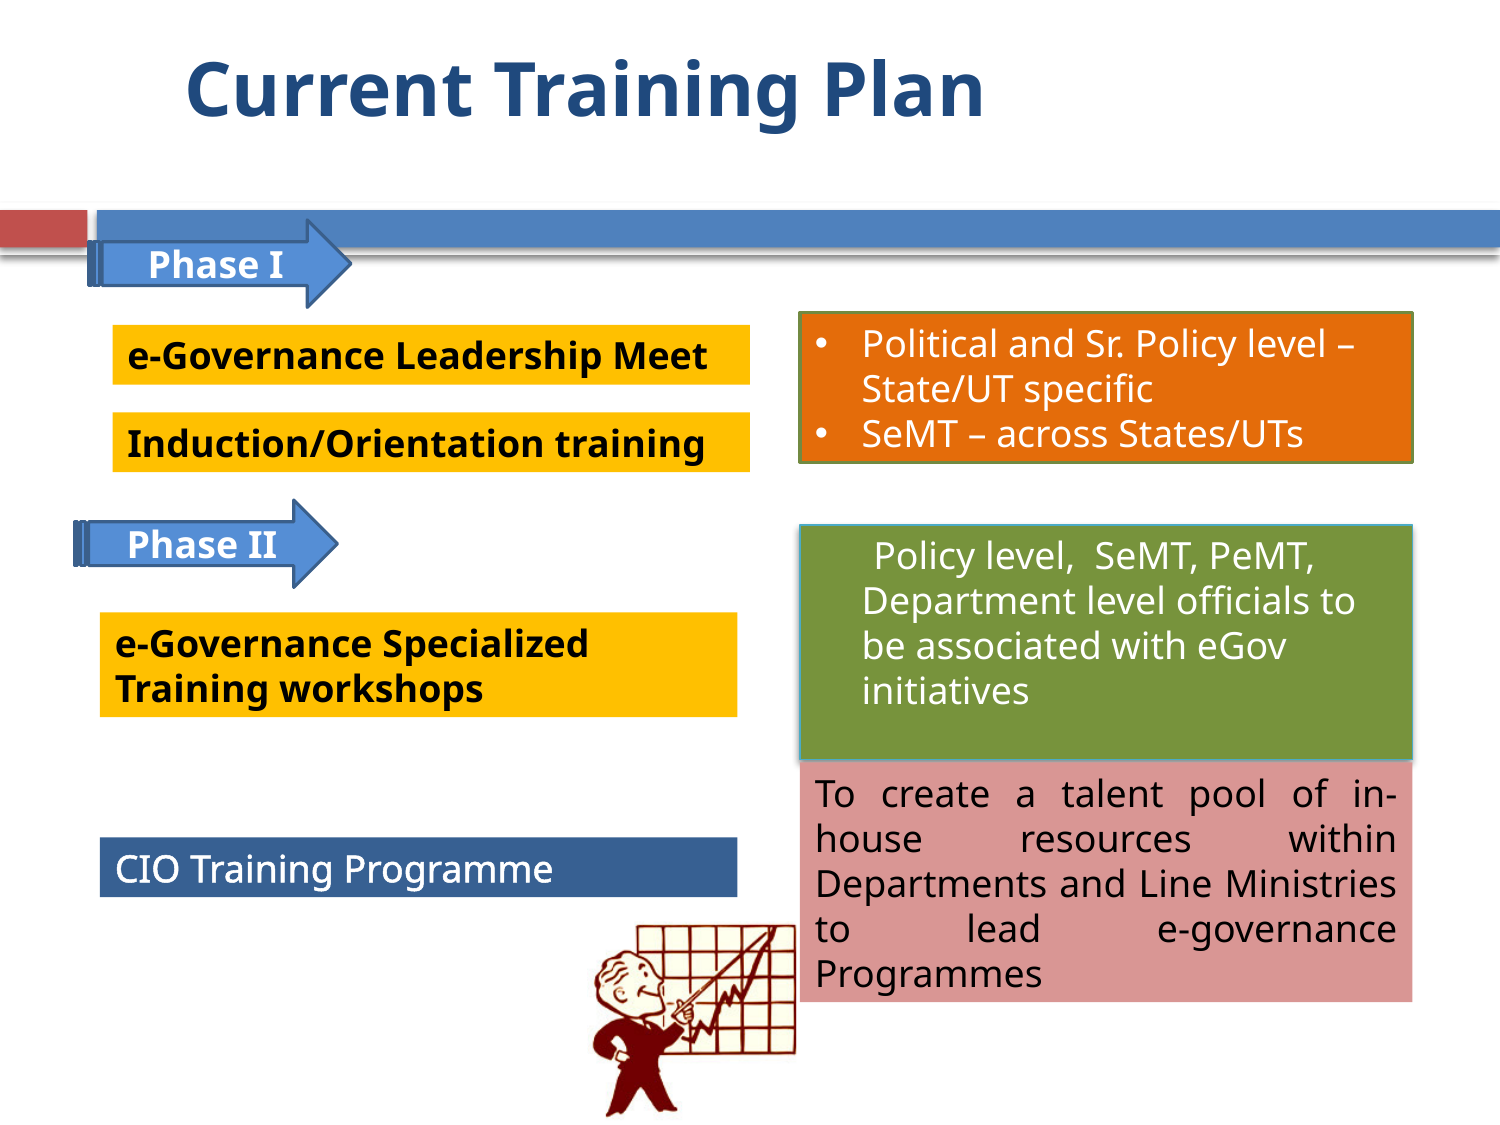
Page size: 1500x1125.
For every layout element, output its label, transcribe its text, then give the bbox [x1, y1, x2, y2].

text_box Political and Sr. Policy level – State/UT specific SeMT – across States/UTs [798, 311, 1414, 464]
text_box To create a talent pool of in-house resources within Departments and Line Ministries to lead e-governance Programmes [799, 762, 1413, 1003]
text_box e-Governance Leadership Meet [112, 324, 750, 385]
text_box Induction/Orientation training [112, 412, 750, 473]
text_box Phase I [87, 218, 353, 309]
title Current Training Plan [150, 24, 1262, 118]
text_box Phase II [73, 498, 339, 589]
text_box Policy level, SeMT, PeMT, Department level officials to be associated with eGov initiatives [799, 524, 1413, 760]
text_box CIO Training Programme [99, 837, 738, 898]
text_box e-Governance Specialized Training workshops [99, 612, 738, 718]
picture [587, 912, 801, 1125]
